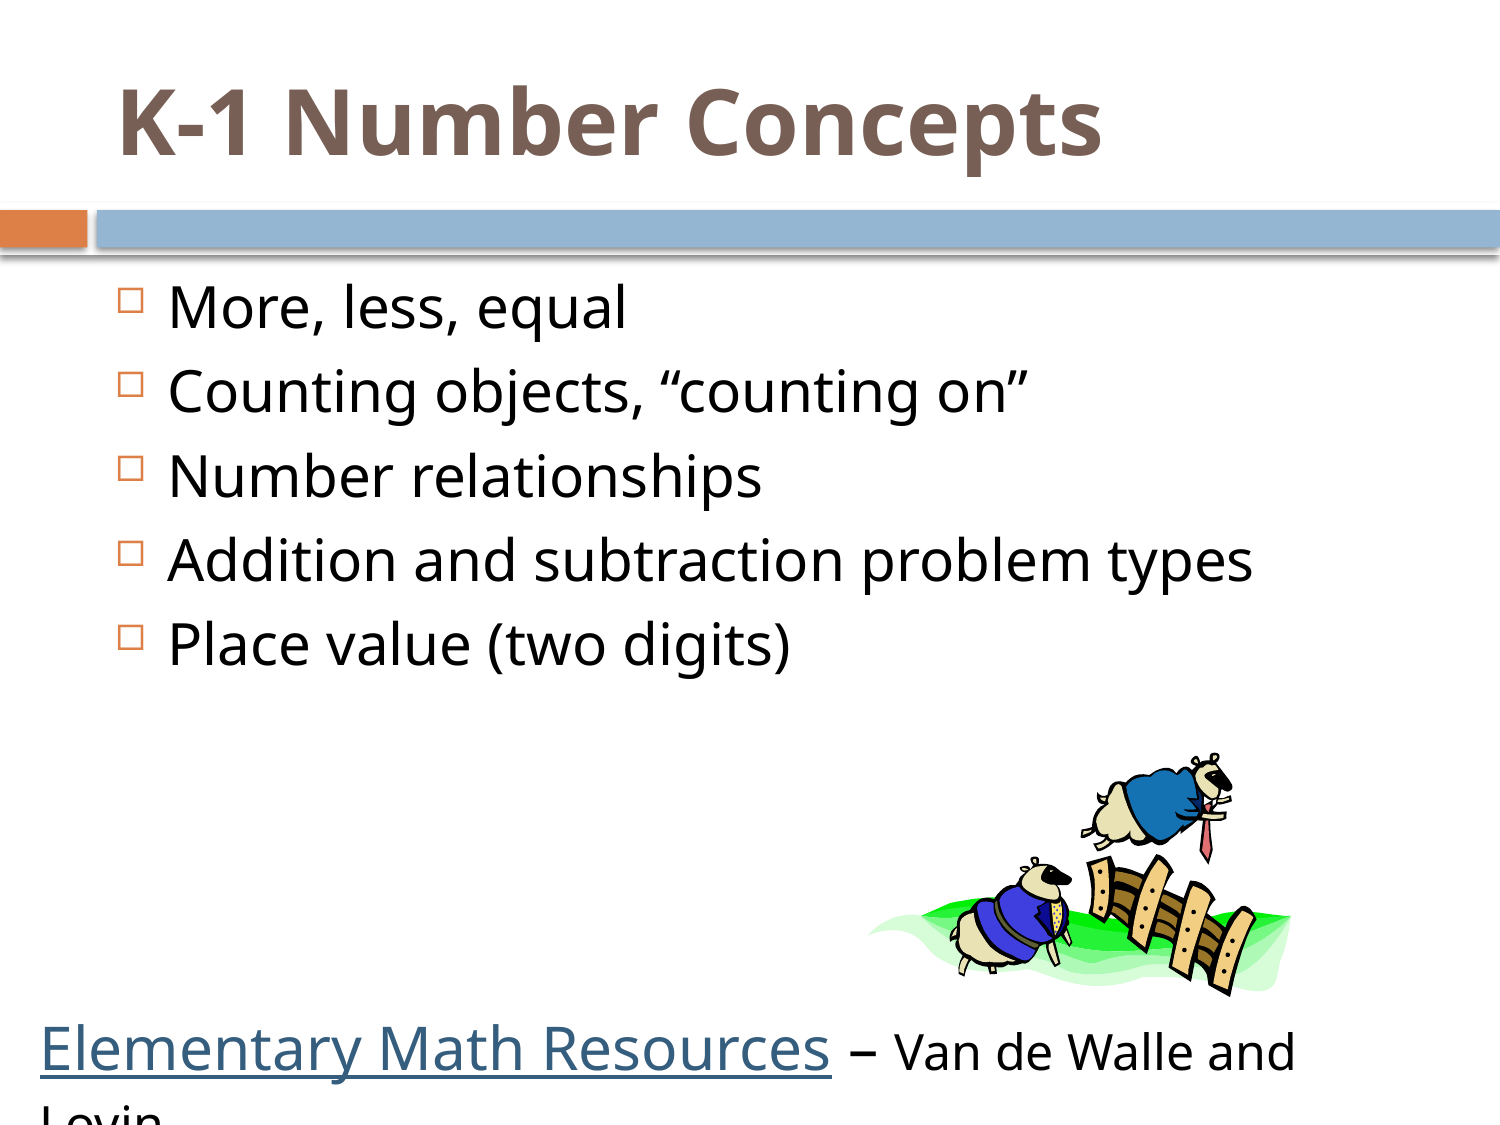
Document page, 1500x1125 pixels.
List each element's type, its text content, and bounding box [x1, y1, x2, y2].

list More, less, equal Counting objects, “counting on” Number relationships Addition and subtraction problem types Place value (two digits) [100, 262, 1438, 1000]
text_box Elementary Math Resources – Van de Walle and Lovin [24, 1002, 1362, 1125]
title K-1 Number Concepts [100, 37, 1438, 200]
picture [866, 751, 1292, 1003]
